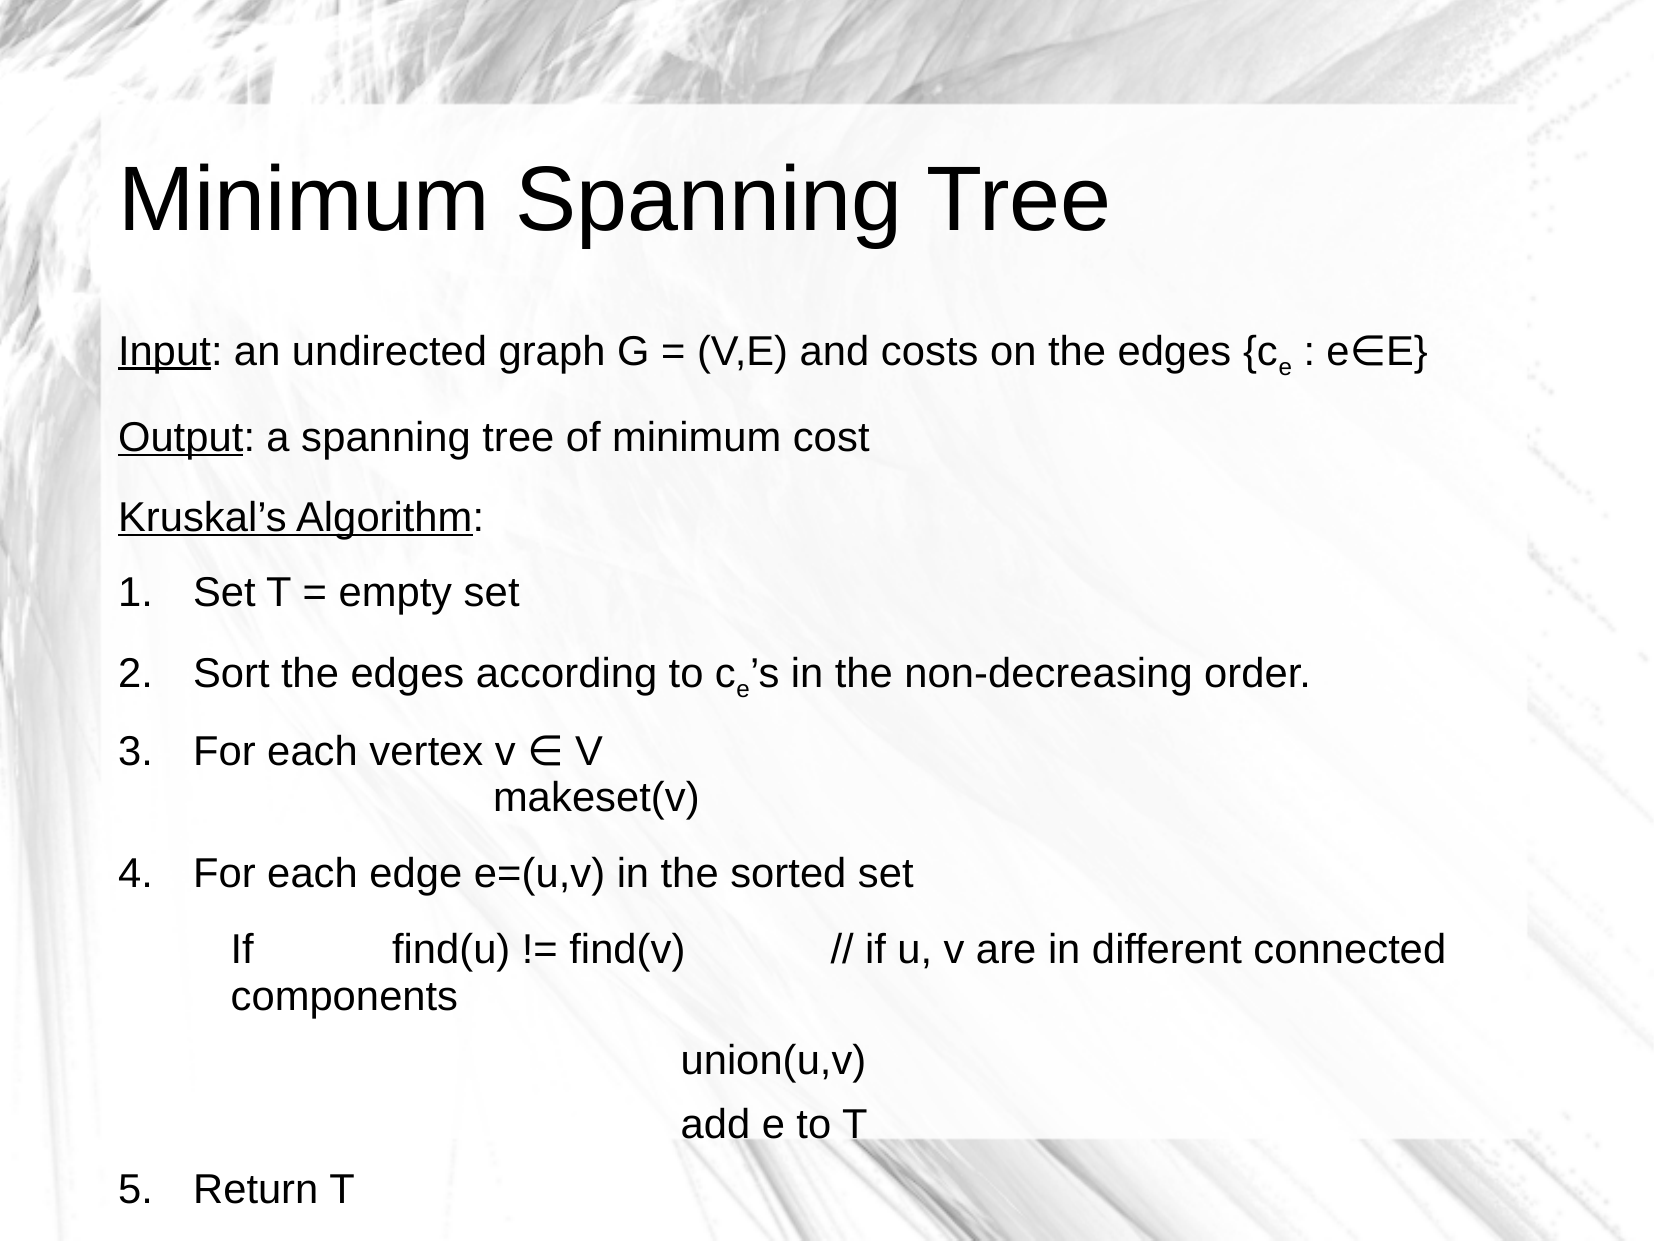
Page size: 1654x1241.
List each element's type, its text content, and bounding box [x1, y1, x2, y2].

list Input: an undirected graph G = (V,E) and costs on the edges {ce : e∈E} Output: a spanning tree of minimum cost Kruskal’s Algorithm: Set T = empty set Sort the edges according to ce’s in the non-decreasing order. For each vertex v ∈ V makeset(v) For each edge e=(u,v) in the sorted set If find(u) != find(v) // if u, v are in different connected components union(u,v) add e to T Return T [118, 319, 1571, 1109]
picture [0, 0, 1654, 1241]
title Minimum Spanning Tree [118, 93, 1506, 299]
